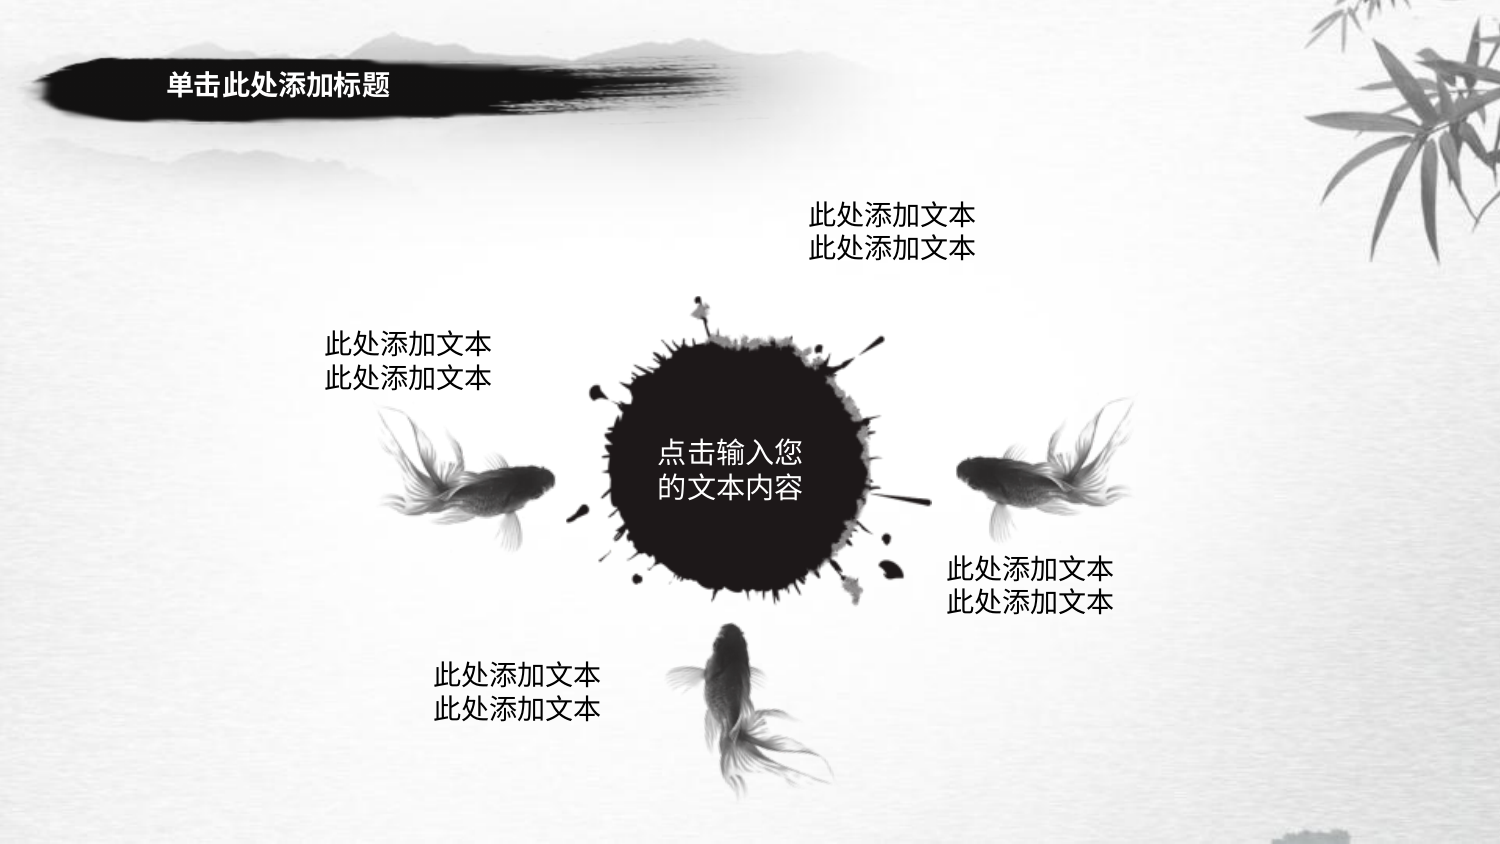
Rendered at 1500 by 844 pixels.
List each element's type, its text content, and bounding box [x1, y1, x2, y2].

text_box 此处添加文本 此处添加文本 [419, 650, 656, 733]
text_box 此处添加文本 此处添加文本 [794, 189, 1058, 272]
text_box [0, 16, 815, 134]
picture [0, 0, 1500, 844]
text_box 此处添加文本 此处添加文本 [931, 543, 1195, 626]
text_box 此处添加文本 此处添加文本 [309, 319, 566, 402]
